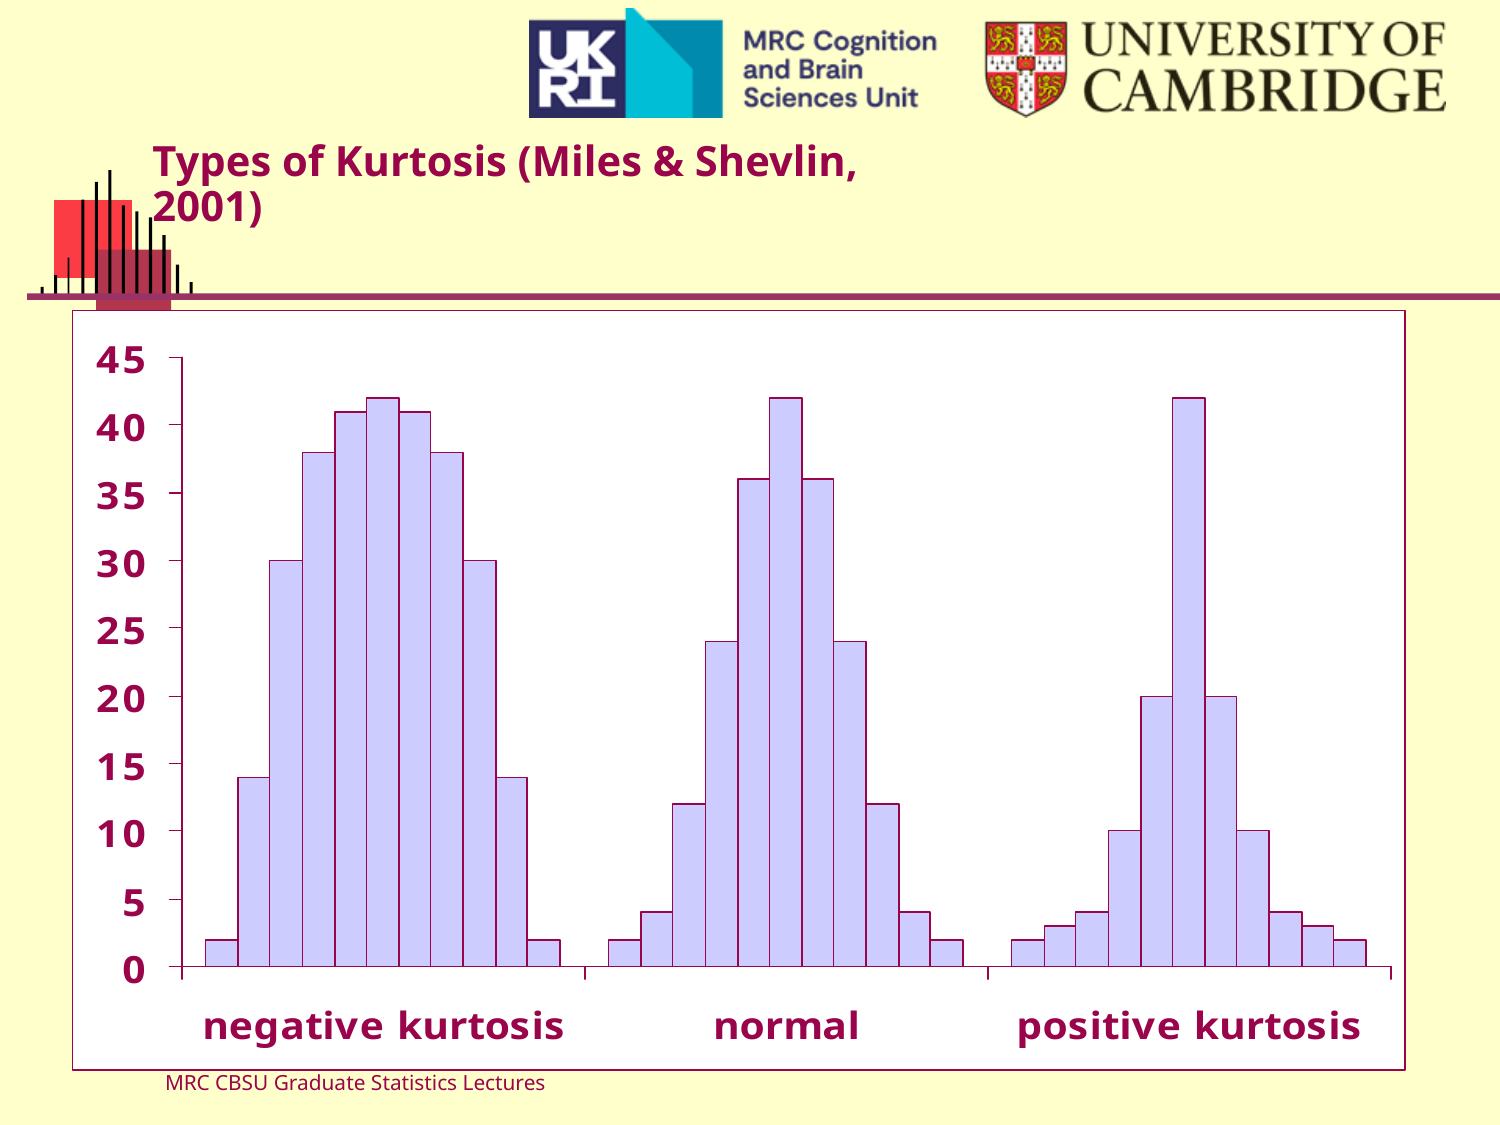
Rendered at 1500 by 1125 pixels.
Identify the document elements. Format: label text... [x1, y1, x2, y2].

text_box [64, 302, 1415, 1078]
footer MRC CBSU Graduate Statistics Lectures [149, 1085, 988, 1101]
title Types of Kurtosis (Miles & Shevlin, 2001) [137, 137, 988, 233]
picture [529, 8, 1446, 118]
